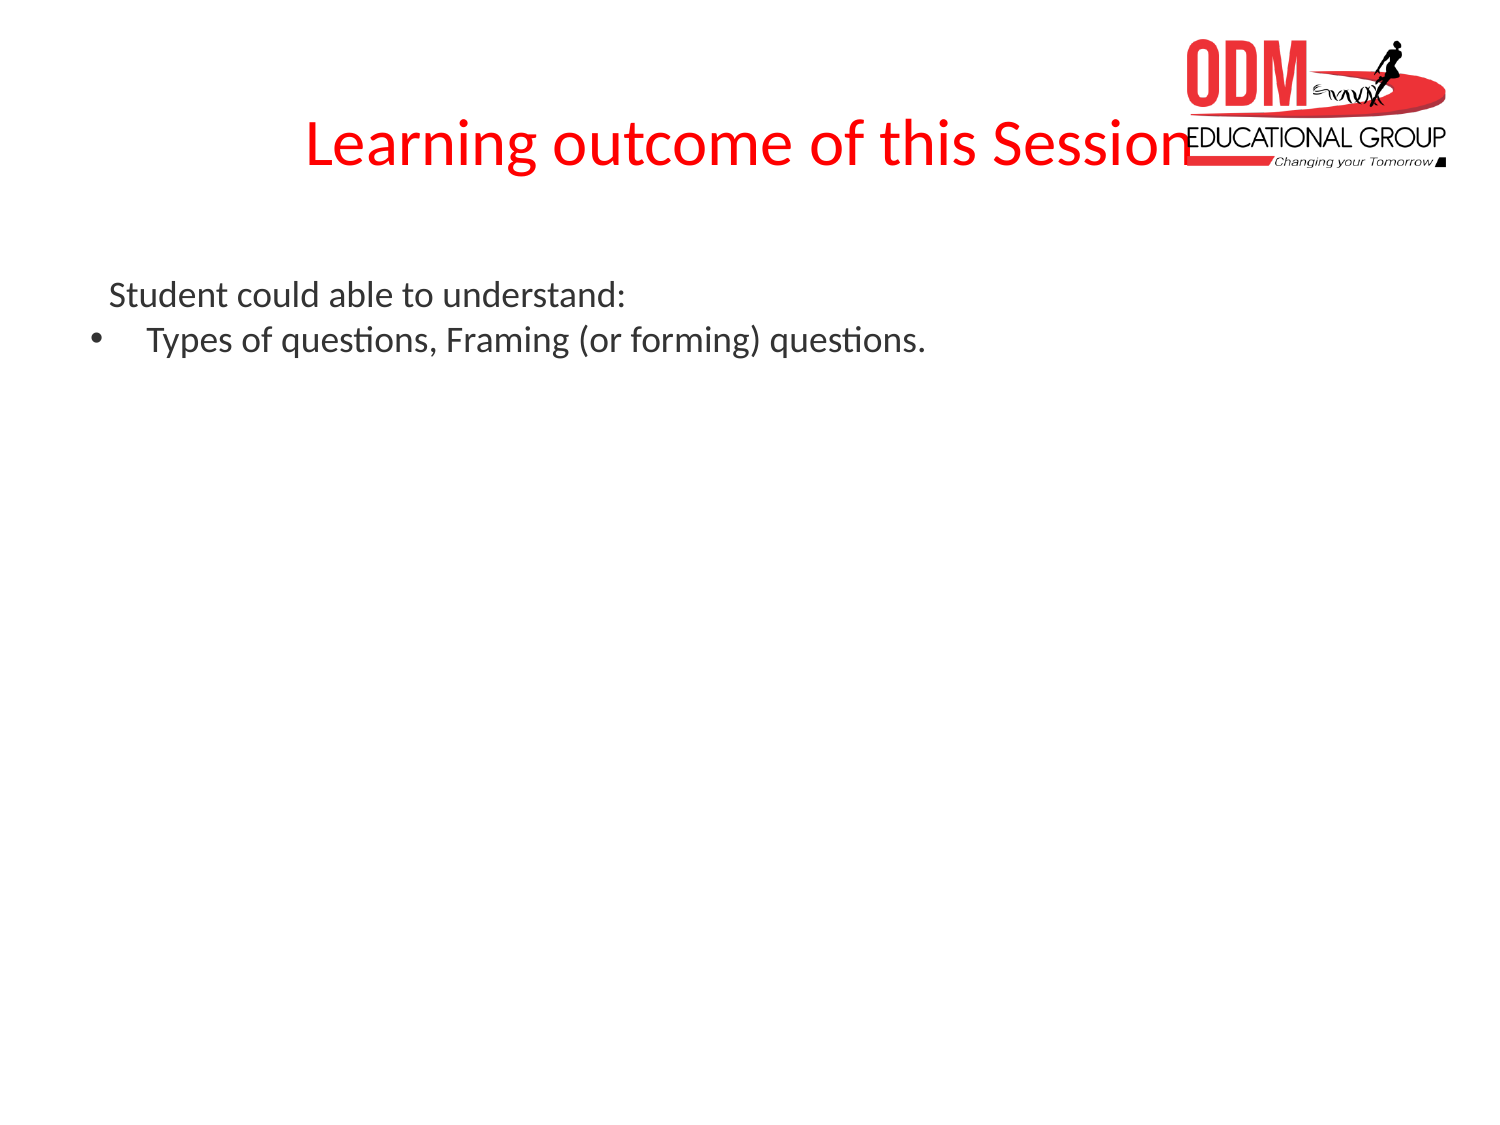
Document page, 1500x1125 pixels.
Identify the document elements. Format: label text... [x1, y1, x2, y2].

list Student could able to understand: Types of questions, Framing (or forming) questions. [75, 262, 1425, 1005]
picture [1186, 38, 1447, 168]
title Learning outcome of this Session [75, 45, 1425, 233]
